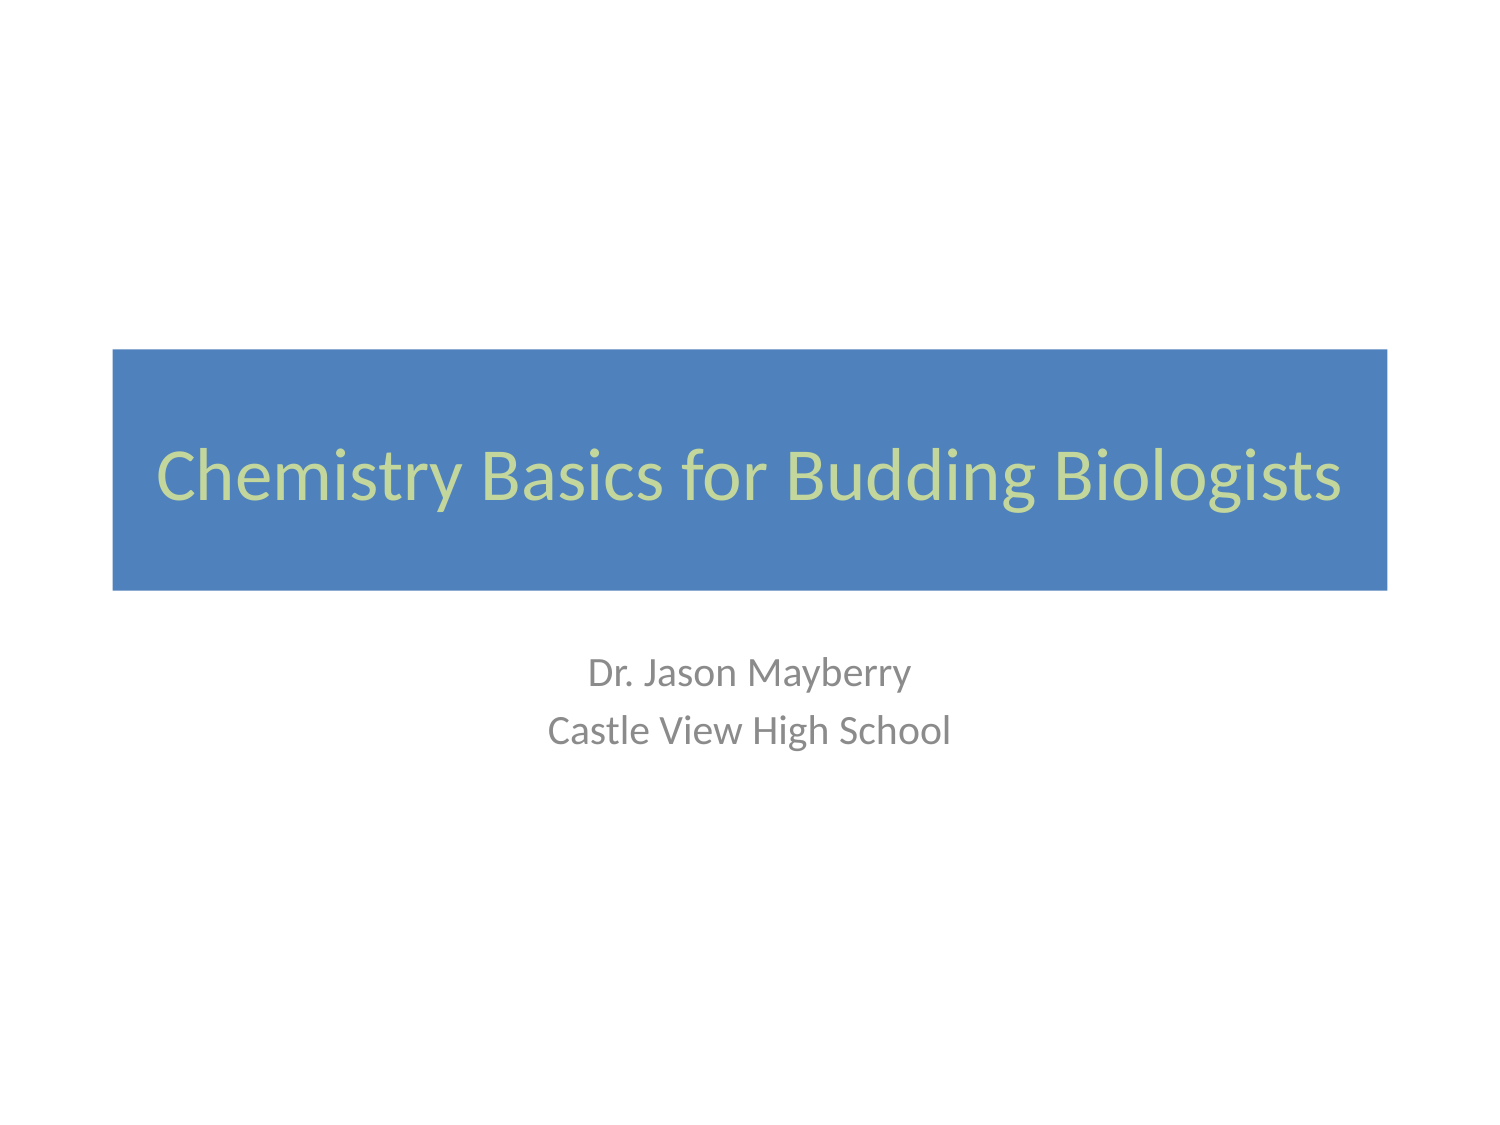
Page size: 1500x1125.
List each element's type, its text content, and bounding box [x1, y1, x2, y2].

subtitle Dr. Jason Mayberry Castle View High School [225, 637, 1275, 925]
title Chemistry Basics for Budding Biologists [112, 349, 1388, 591]
